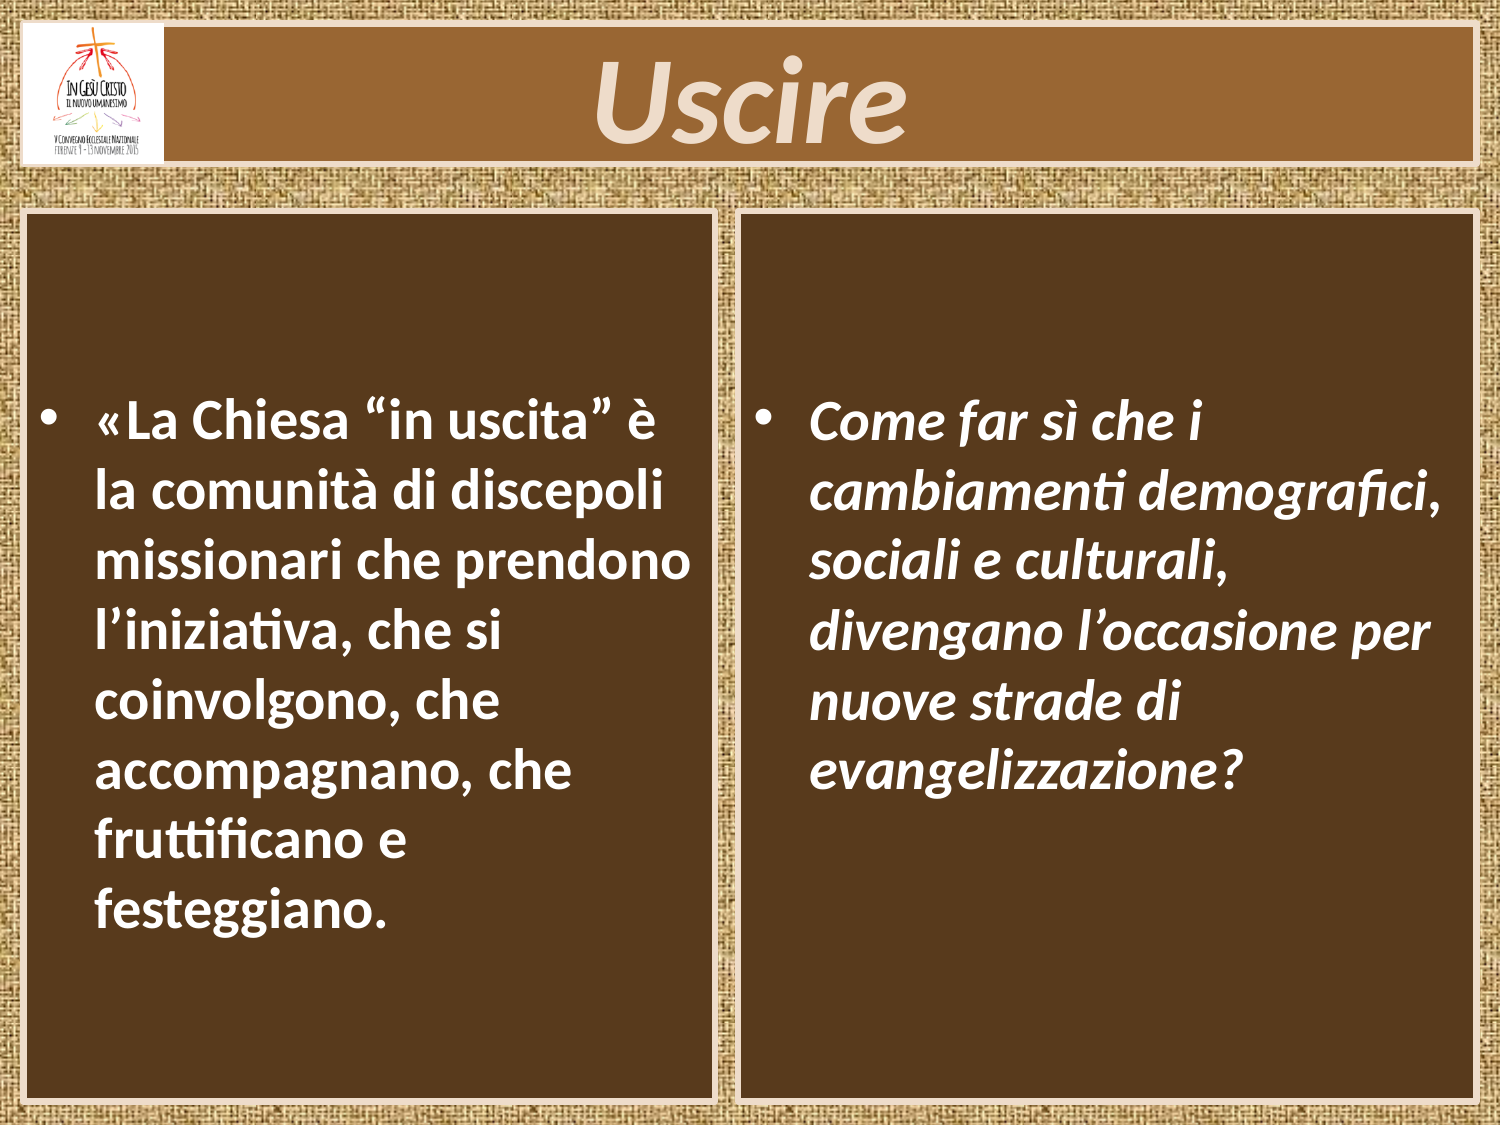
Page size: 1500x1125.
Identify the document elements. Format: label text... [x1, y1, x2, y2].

picture [0, 0, 1500, 1125]
list «La Chiesa “in uscita” è la comunità di discepoli missionari che prendono l’iniziativa, che si coinvolgono, che accompagnano, che fruttificano e festeggiano. [23, 210, 715, 1102]
title Uscire [165, 23, 1477, 164]
list Come far sì che i cambiamenti demografici, sociali e culturali, divengano l’occasione per nuove strade di evangelizzazione? [738, 210, 1477, 1102]
